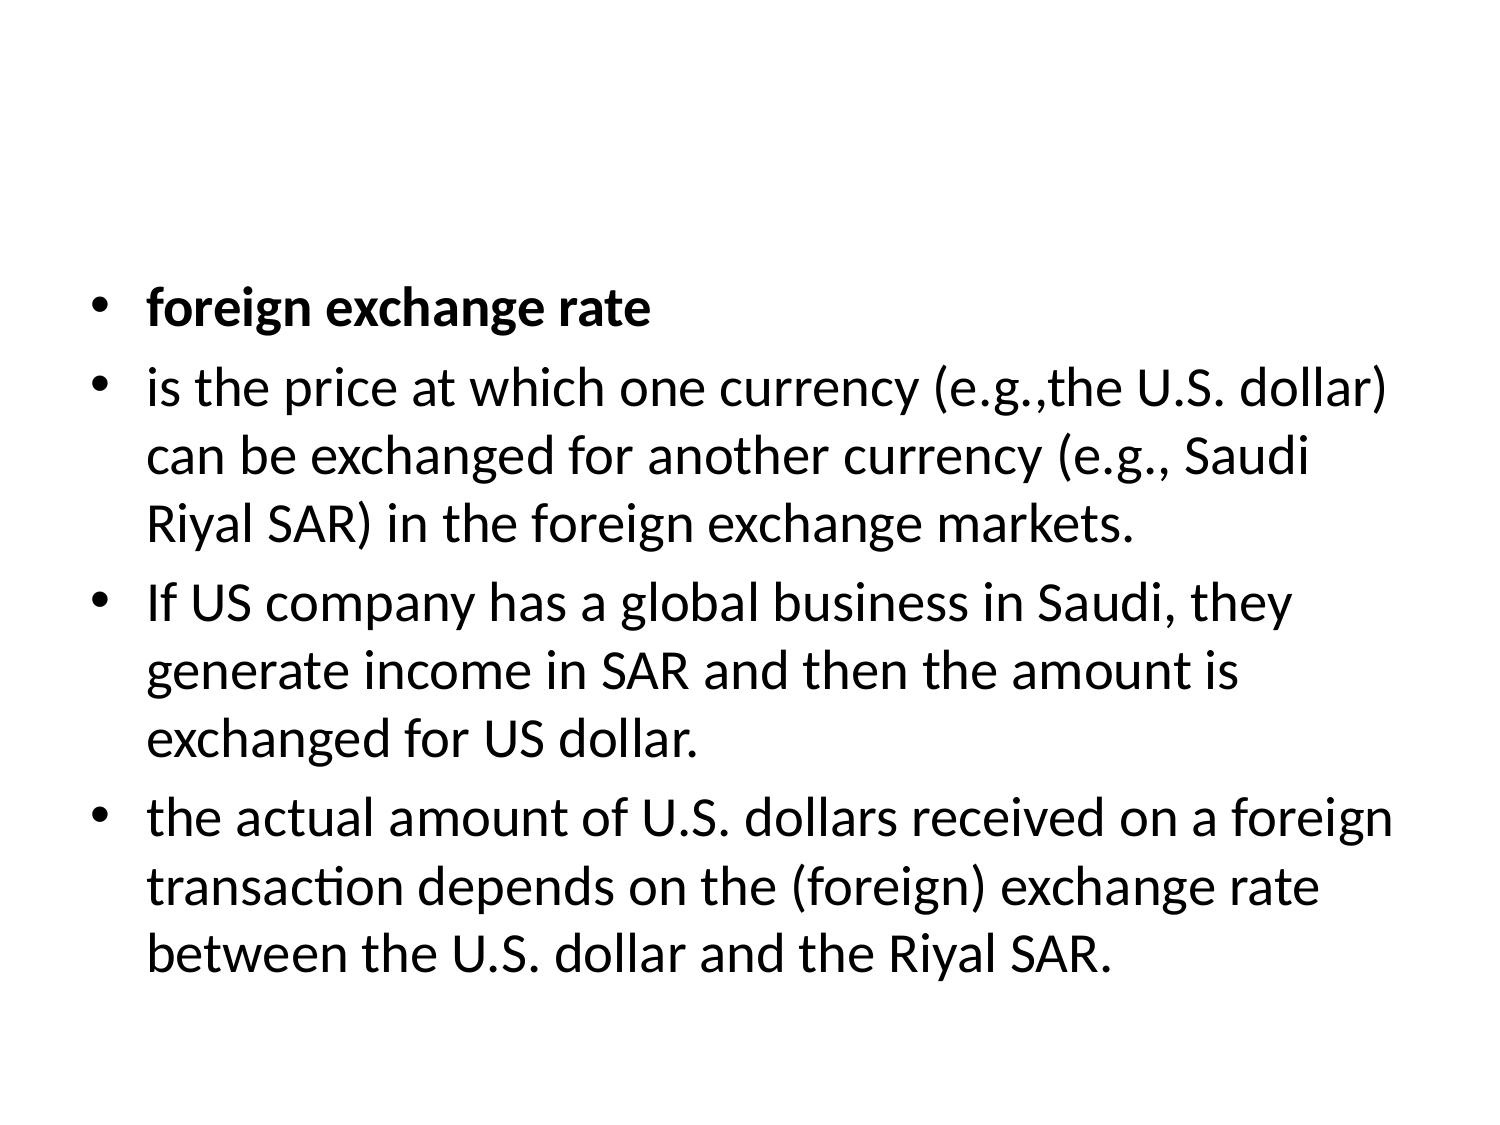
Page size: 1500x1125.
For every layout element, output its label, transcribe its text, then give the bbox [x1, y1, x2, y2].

list foreign exchange rate is the price at which one currency (e.g.,the U.S. dollar) can be exchanged for another currency (e.g., Saudi Riyal SAR) in the foreign exchange markets. If US company has a global business in Saudi, they generate income in SAR and then the amount is exchanged for US dollar. the actual amount of U.S. dollars received on a foreign transaction depends on the (foreign) exchange rate between the U.S. dollar and the Riyal SAR. [75, 262, 1425, 1005]
